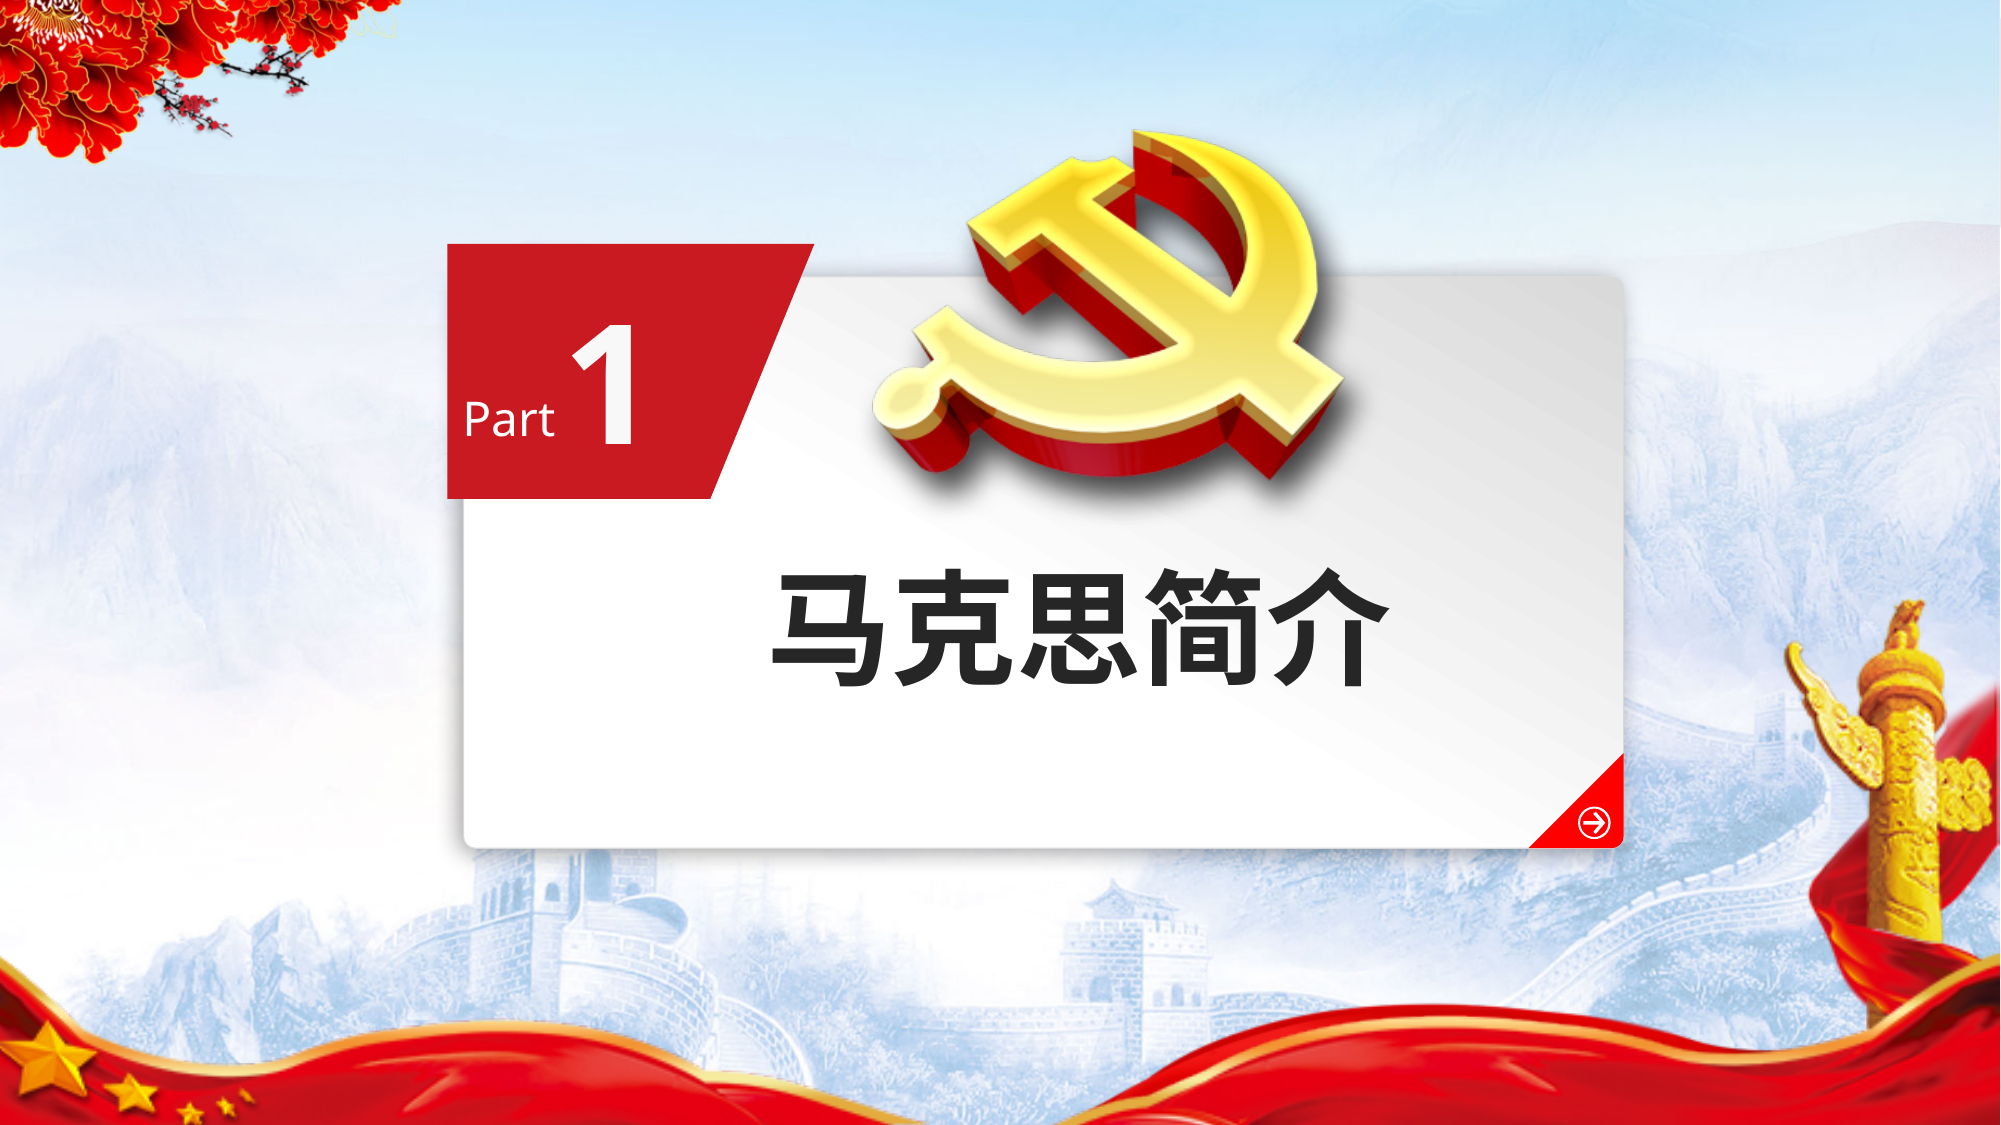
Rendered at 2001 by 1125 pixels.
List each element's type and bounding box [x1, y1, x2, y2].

text_box [447, 243, 1624, 849]
picture [0, 0, 2001, 1125]
